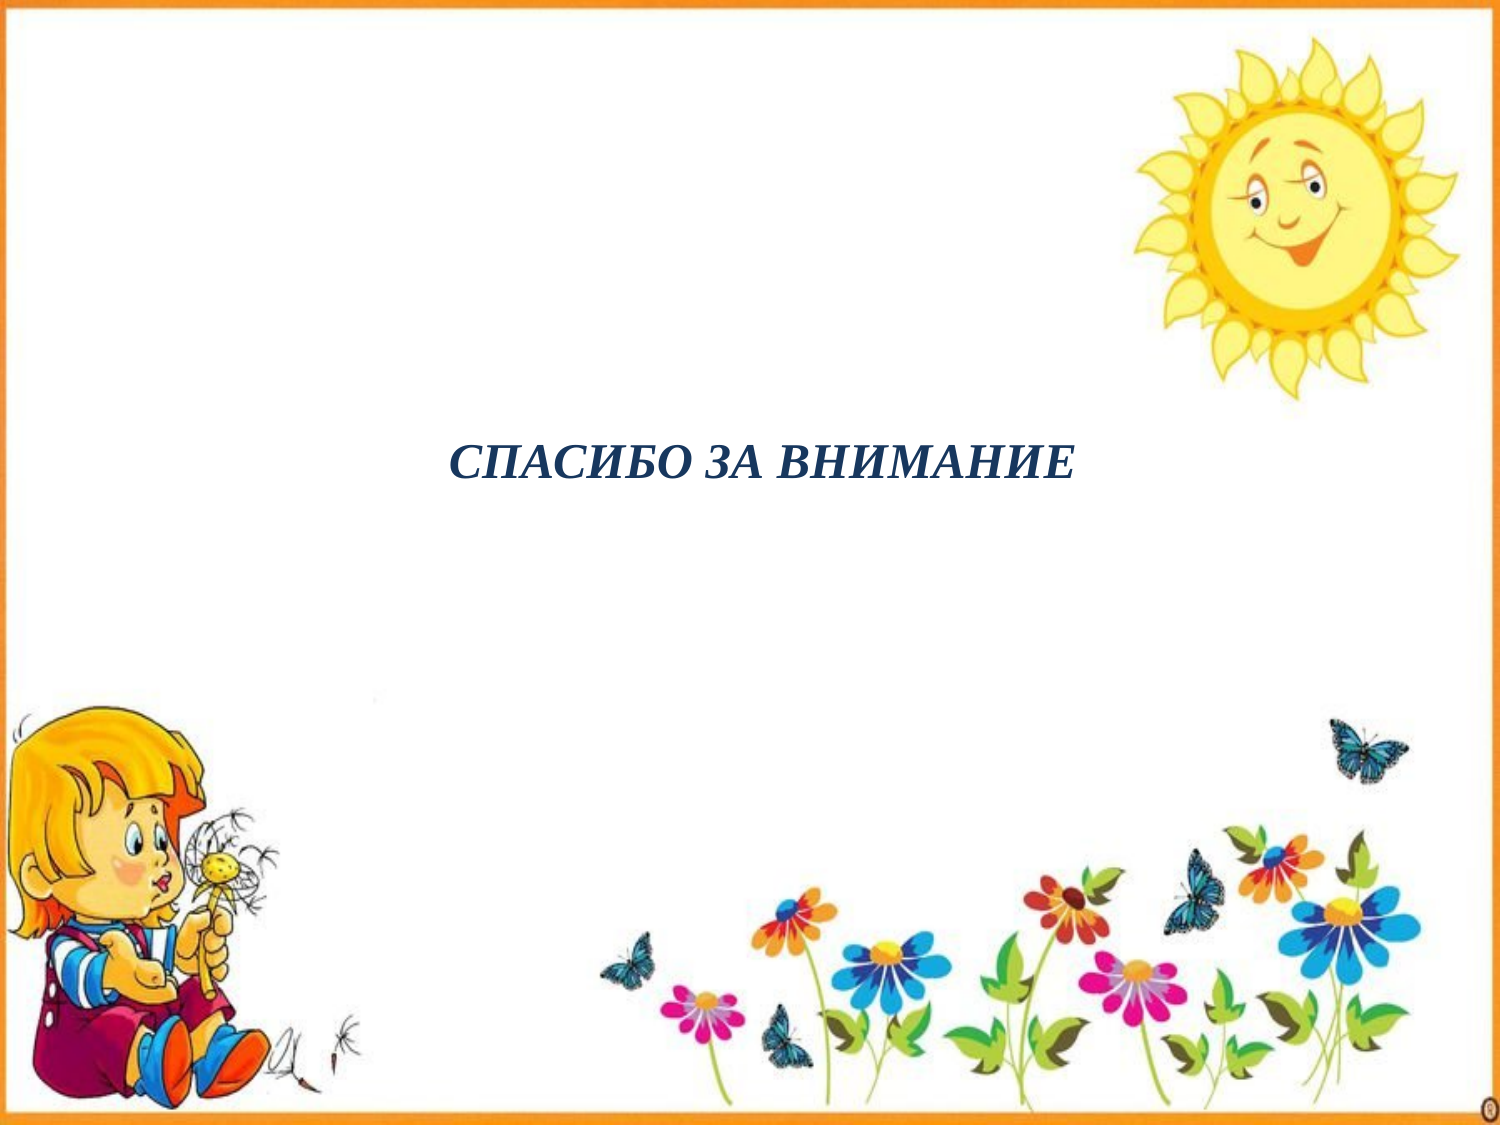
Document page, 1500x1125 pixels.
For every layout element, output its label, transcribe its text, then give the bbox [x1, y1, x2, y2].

text_box СПАСИБО ЗА ВНИМАНИЕ [434, 420, 1093, 496]
picture [0, 0, 1500, 1125]
